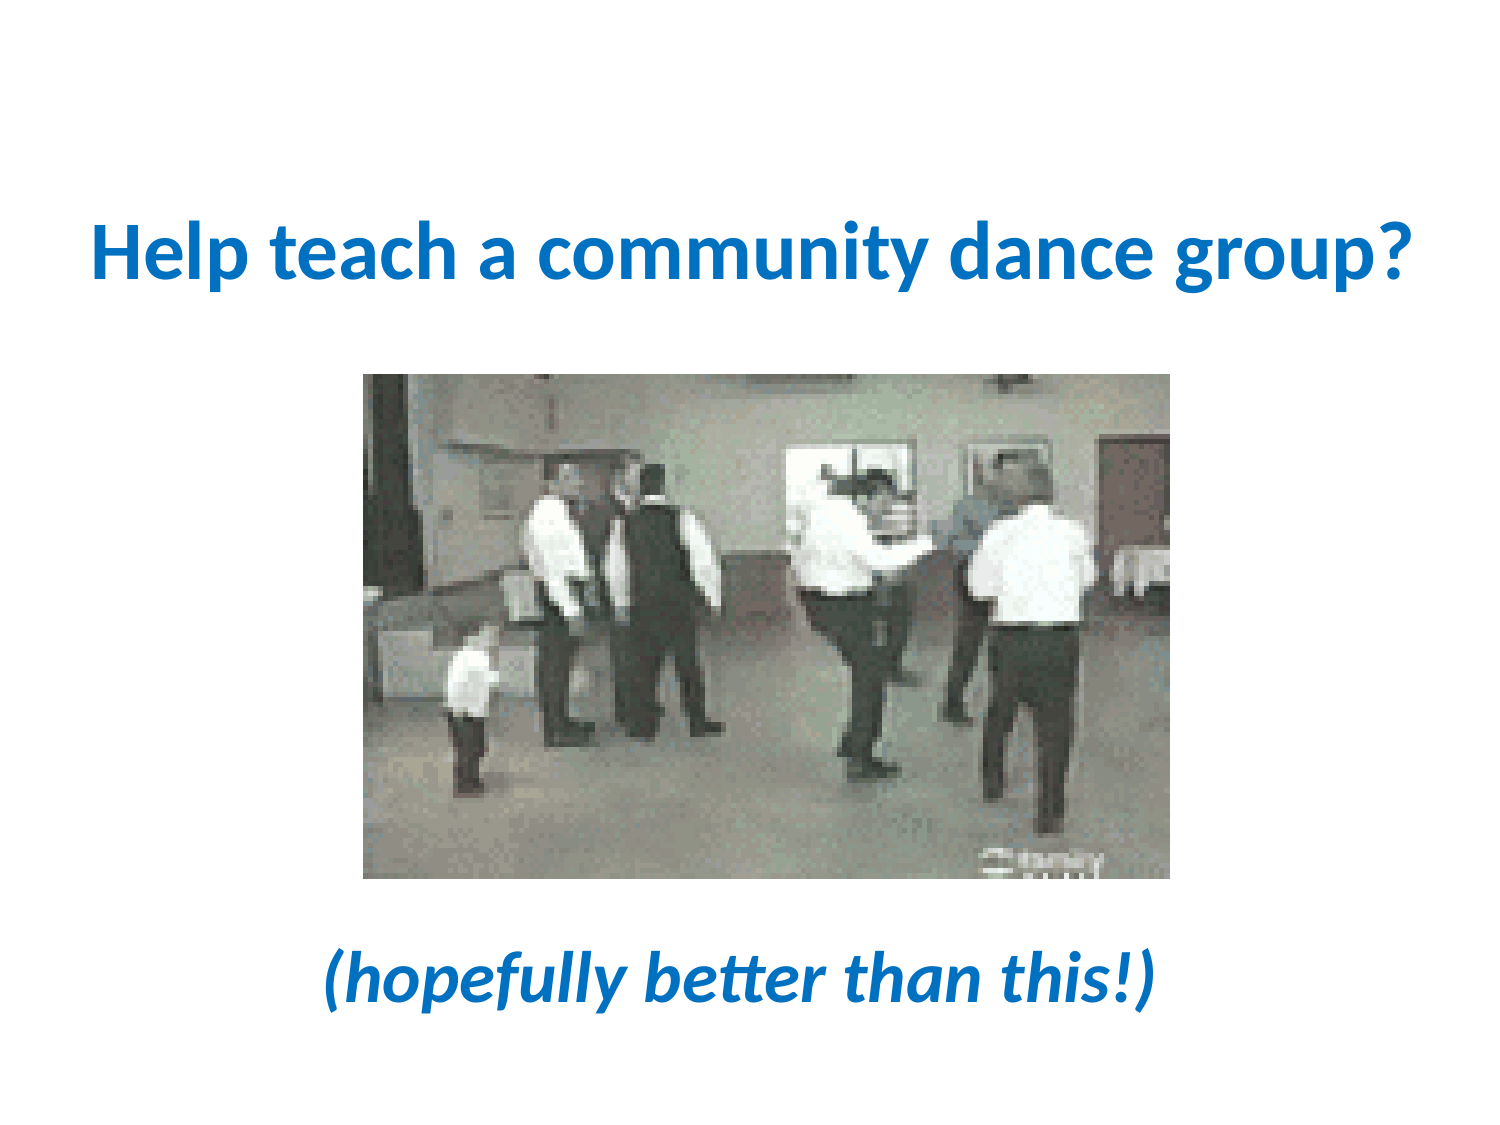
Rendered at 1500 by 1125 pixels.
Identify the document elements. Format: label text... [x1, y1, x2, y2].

picture [363, 374, 1170, 880]
text_box (hopefully better than this!) [46, 925, 1432, 1022]
title Help teach a community dance group? [70, 152, 1456, 341]
